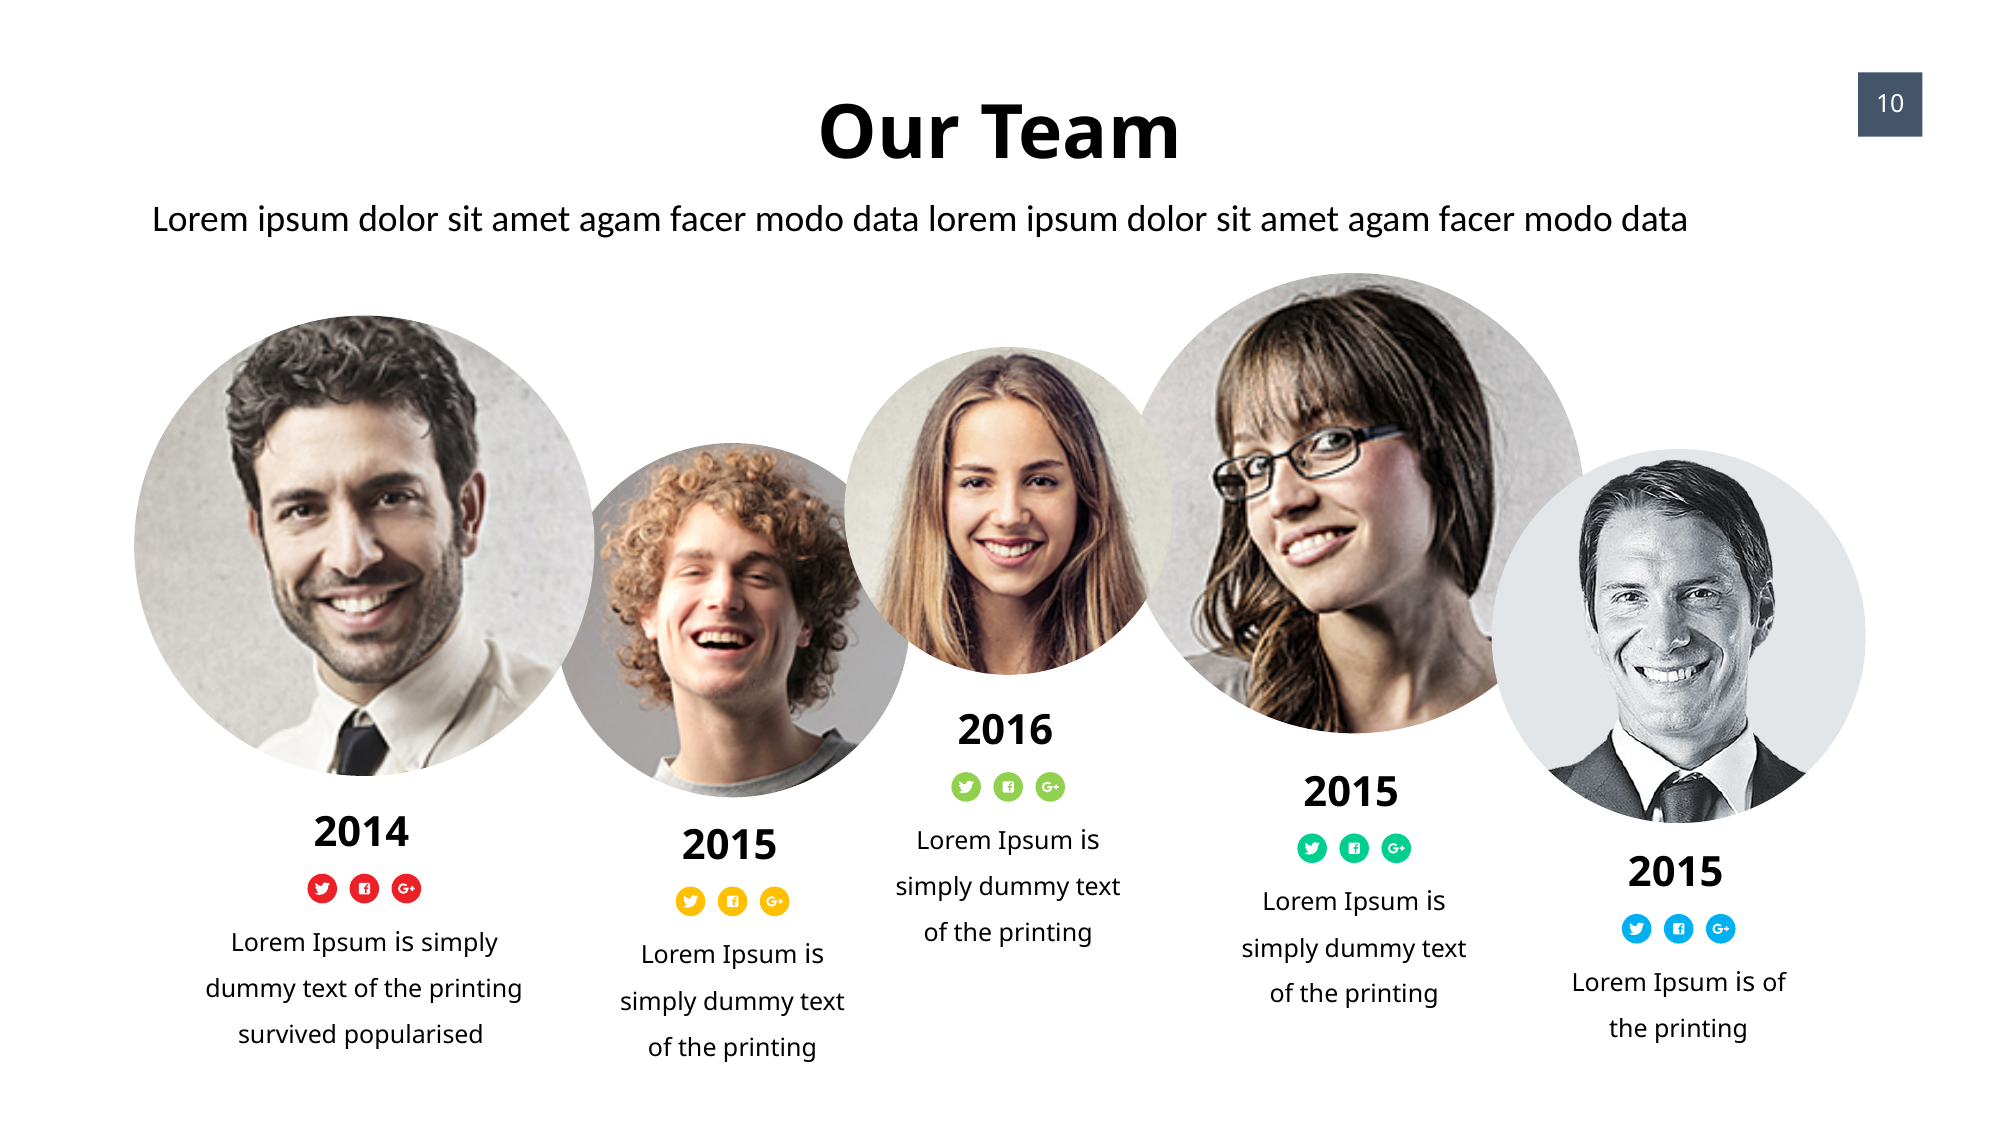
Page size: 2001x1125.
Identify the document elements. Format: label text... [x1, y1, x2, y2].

slide_number 10 [1863, 78, 1927, 130]
subtitle Lorem ipsum dolor sit amet agam facer modo data lorem ipsum dolor sit amet agam facer modo data [137, 186, 1863, 227]
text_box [604, 809, 861, 1064]
picture [134, 272, 1866, 824]
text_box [1226, 756, 1483, 1011]
title Our Team [137, 78, 1863, 186]
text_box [880, 695, 1137, 950]
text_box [1550, 837, 1807, 1052]
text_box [174, 797, 554, 1058]
